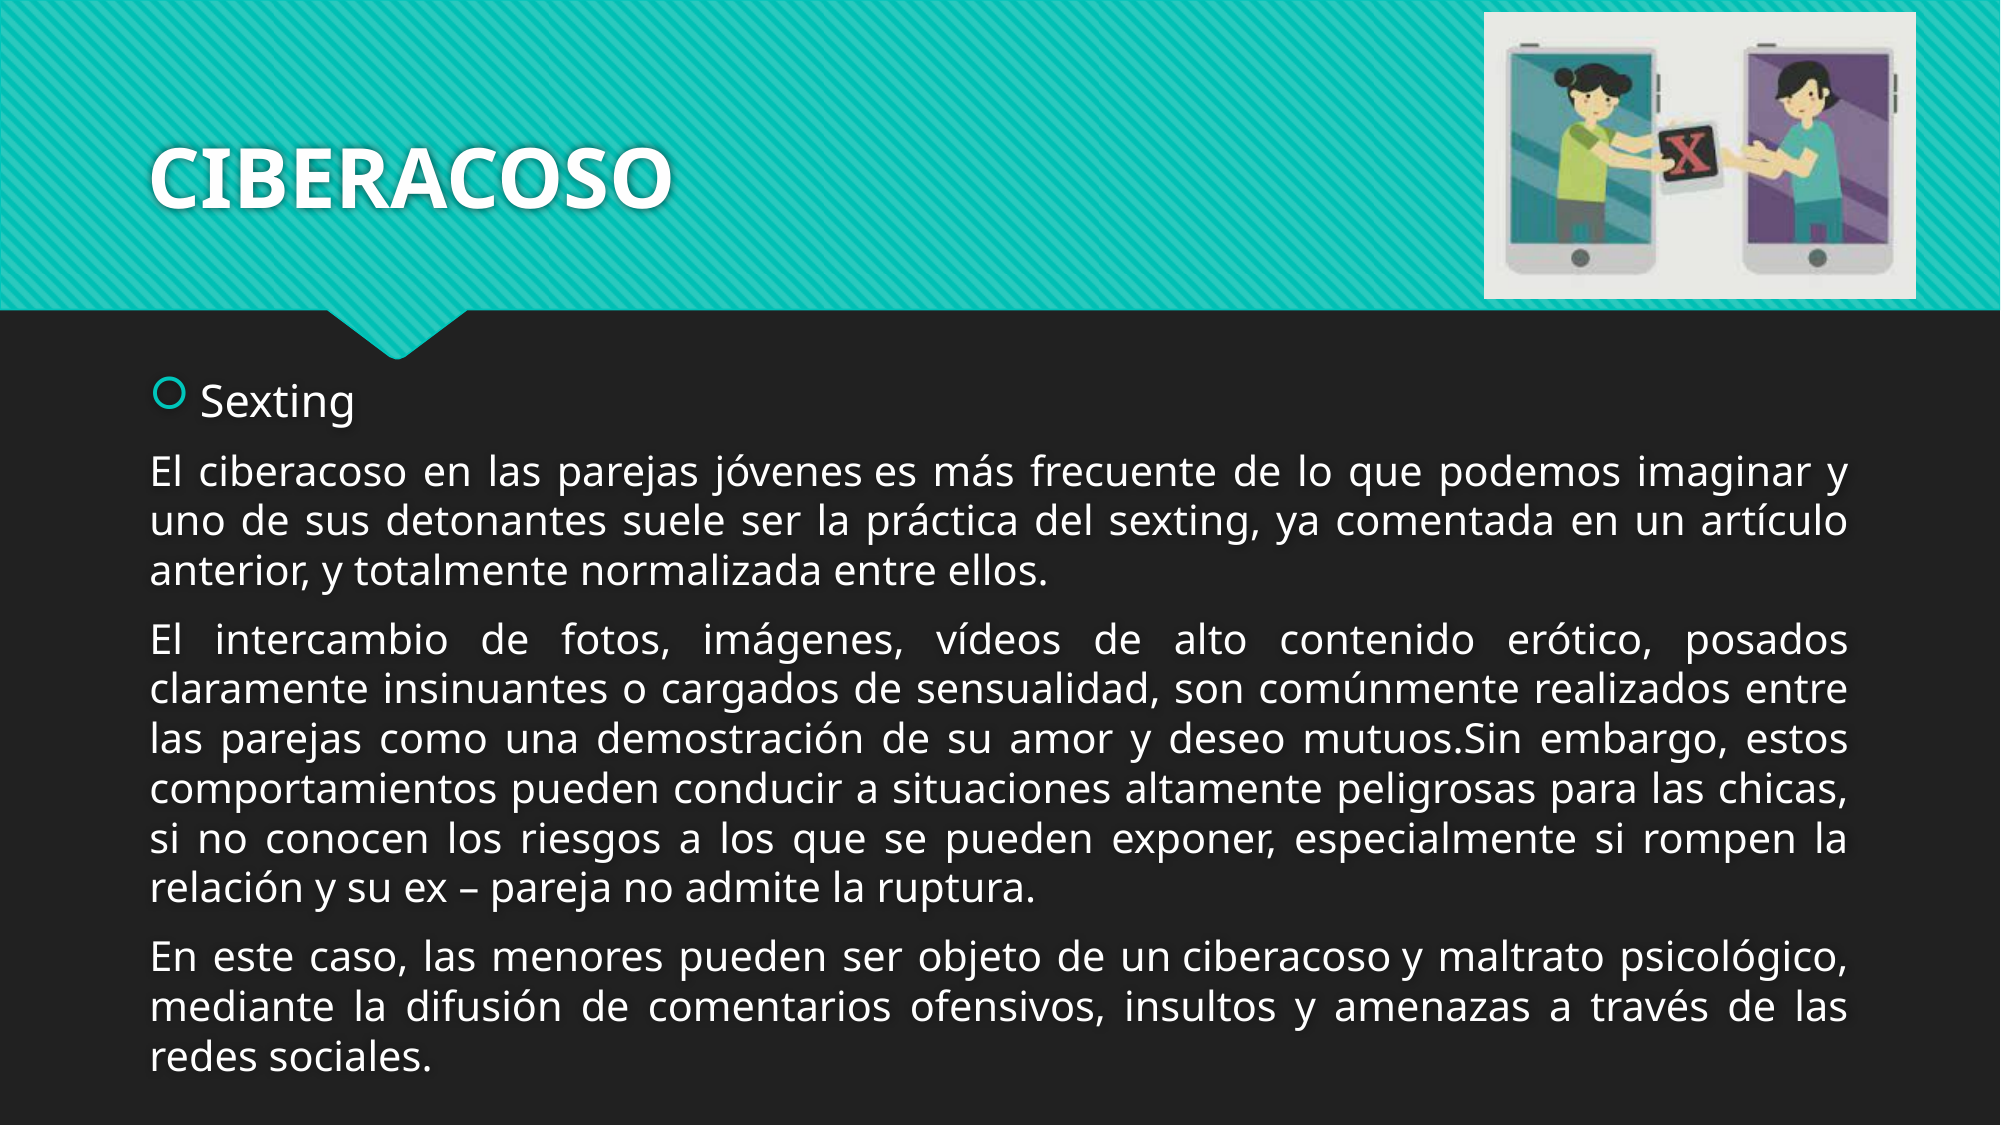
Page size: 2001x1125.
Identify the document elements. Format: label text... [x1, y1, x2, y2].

title CIBERACOSO [132, 73, 1484, 233]
picture [1484, 12, 1916, 299]
list Sexting El ciberacoso en las parejas jóvenes es más frecuente de lo que podemos imaginar y uno de sus detonantes suele ser la práctica del sexting, ya comentada en un artículo anterior, y totalmente normalizada entre ellos. El intercambio de fotos, imágenes, vídeos de alto contenido erótico, posados claramente insinuantes o cargados de sensualidad, son comúnmente realizados entre las parejas como una demostración de su amor y deseo mutuos.Sin embargo, estos comportamientos pueden conducir a situaciones altamente peligrosas para las chicas, si no conocen los riesgos a los que se pueden exponer, especialmente si rompen la relación y su ex – pareja no admite la ruptura. En este caso, las menores pueden ser objeto de un ciberacoso y maltrato psicológico, mediante la difusión de comentarios ofensivos, insultos y amenazas a través de las redes sociales. [134, 364, 1866, 1090]
